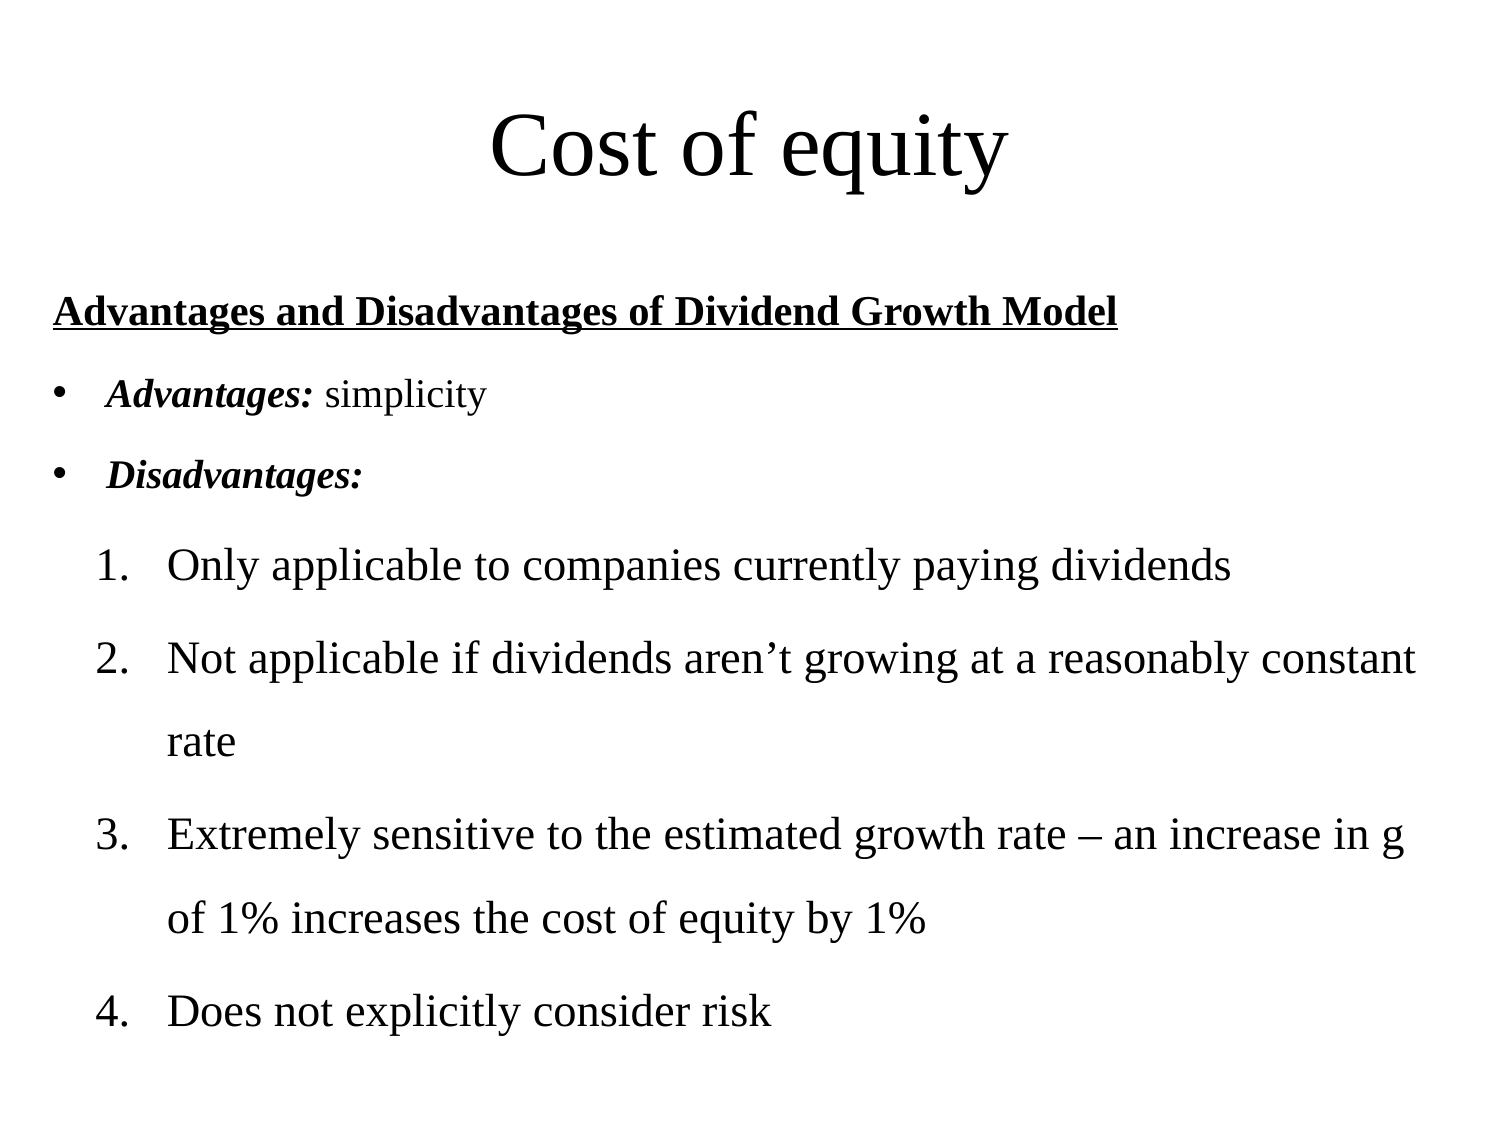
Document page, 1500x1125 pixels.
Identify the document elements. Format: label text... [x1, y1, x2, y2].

list Advantages and Disadvantages of Dividend Growth Model Advantages: simplicity Disadvantages: Only applicable to companies currently paying dividends Not applicable if dividends aren’t growing at a reasonably constant rate Extremely sensitive to the estimated growth rate – an increase in g of 1% increases the cost of equity by 1% Does not explicitly consider risk [37, 249, 1450, 1050]
title Cost of equity [75, 45, 1425, 233]
